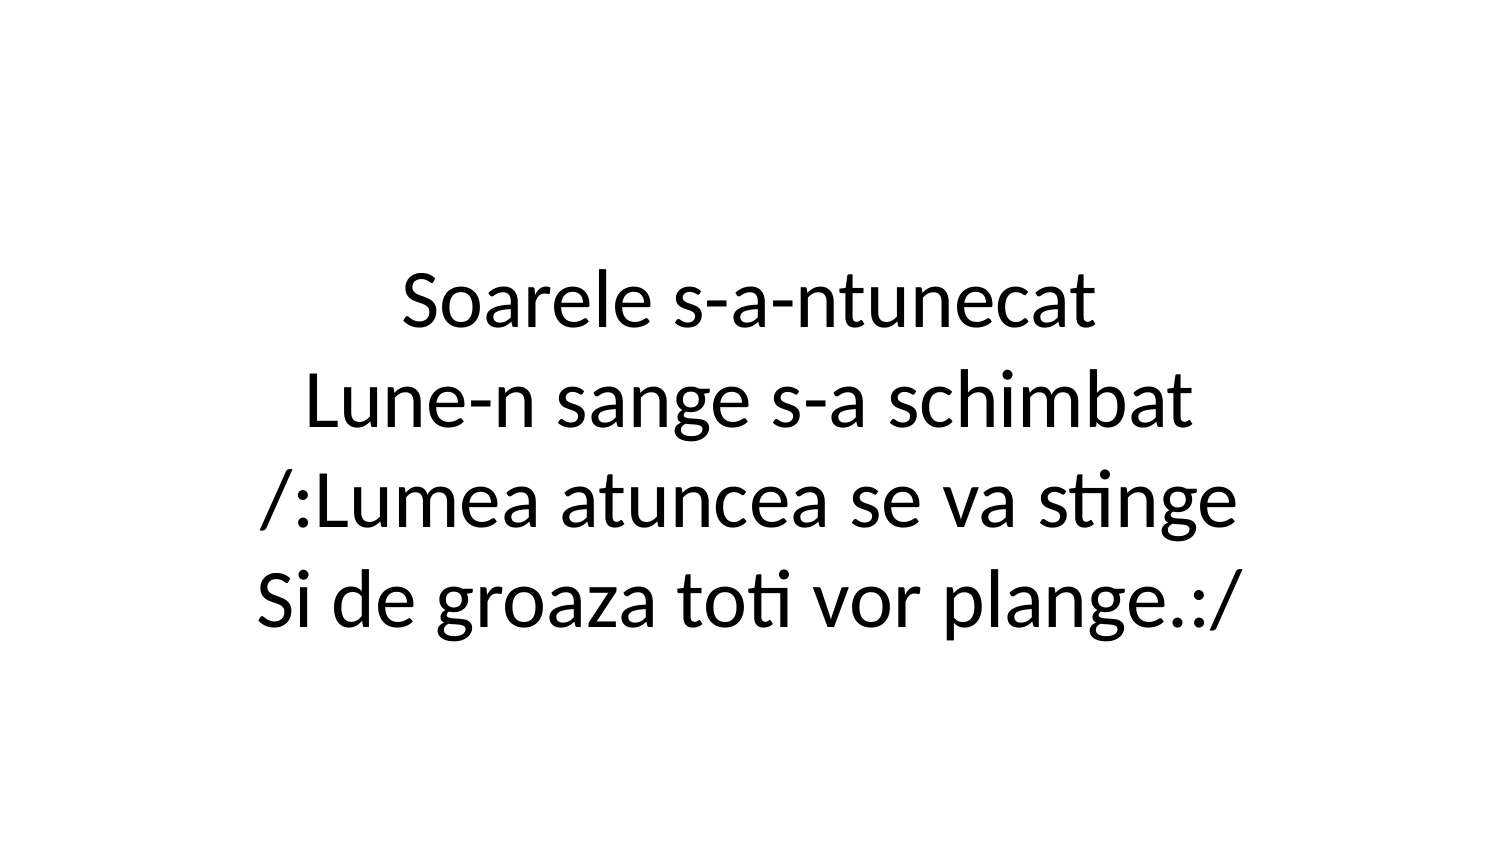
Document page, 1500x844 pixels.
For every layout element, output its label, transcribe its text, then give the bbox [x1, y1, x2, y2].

text_box Soarele s-a-ntunecat Lune-n sange s-a schimbat /:Lumea atuncea se va stinge Si de groaza toti vor plange.:/ [241, 192, 1259, 652]
